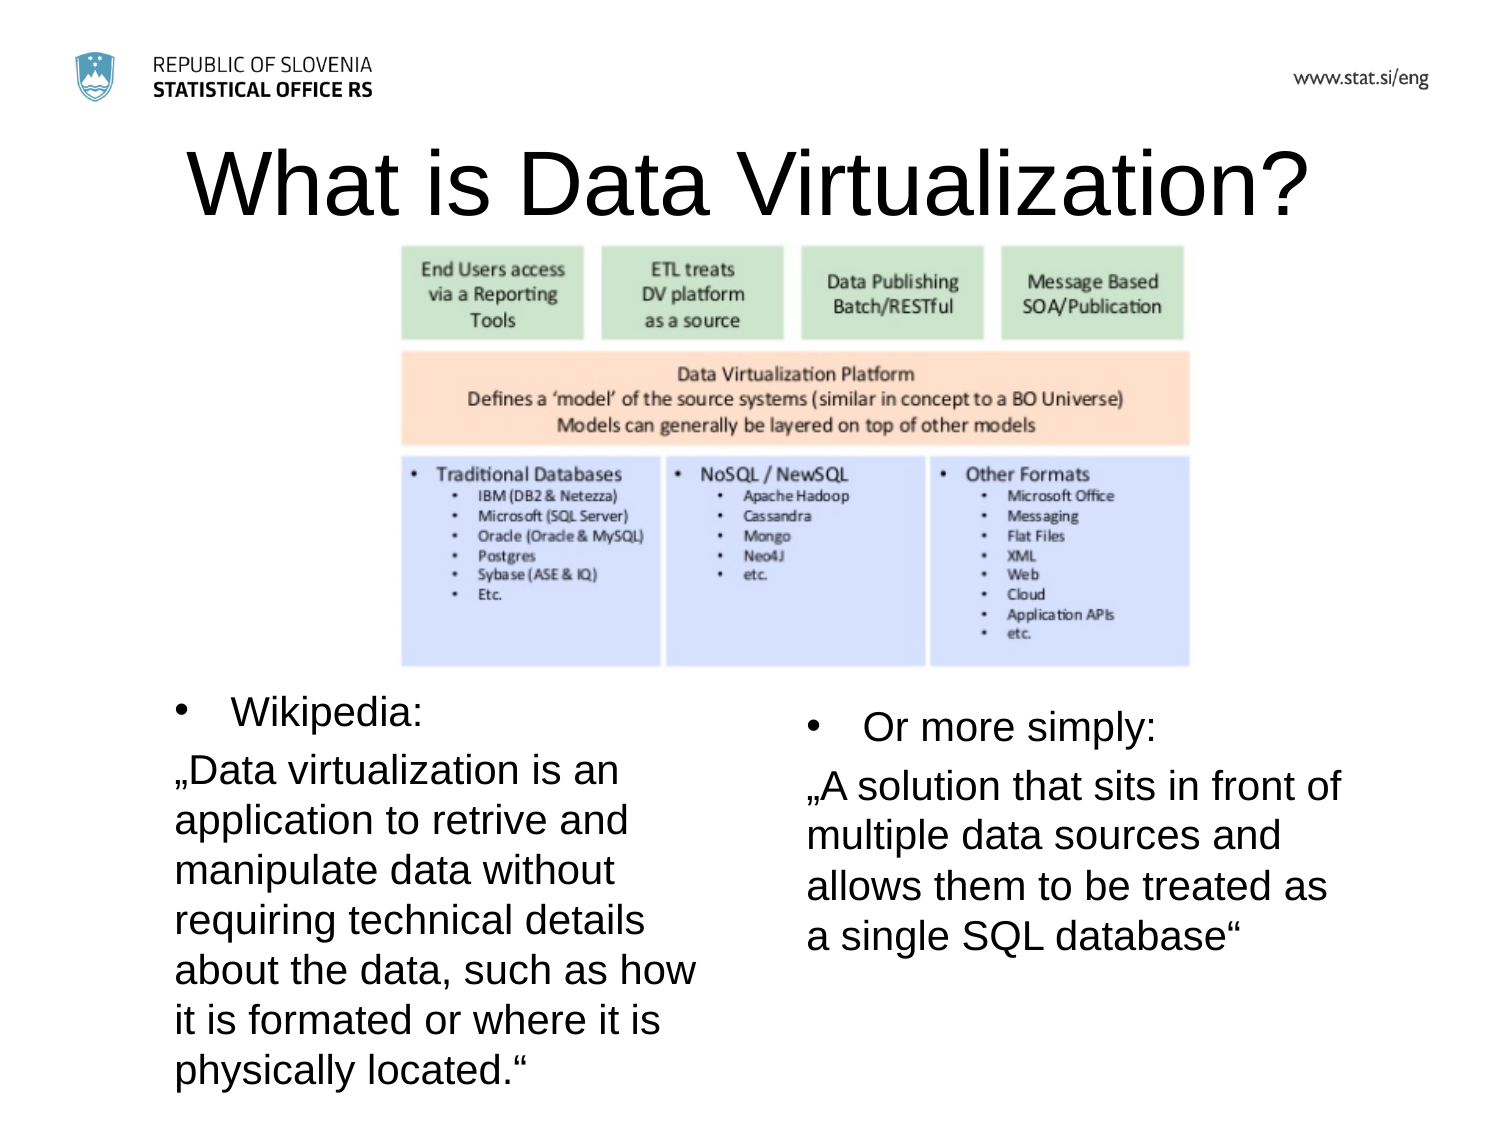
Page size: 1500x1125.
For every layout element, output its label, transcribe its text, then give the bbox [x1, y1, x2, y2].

picture [1293, 62, 1436, 92]
picture [395, 243, 1198, 672]
list Wikipedia: „Data virtualization is an application to retrive and manipulate data without requiring technical details about the data, such as how it is formated or where it is physically located.“ [159, 677, 737, 1081]
picture [75, 52, 372, 78]
title What is Data Virtualization? [74, 78, 1425, 279]
text_box Or more simply: „A solution that sits in front of multiple data sources and allows them to be treated as a single SQL database“ [791, 692, 1369, 1013]
